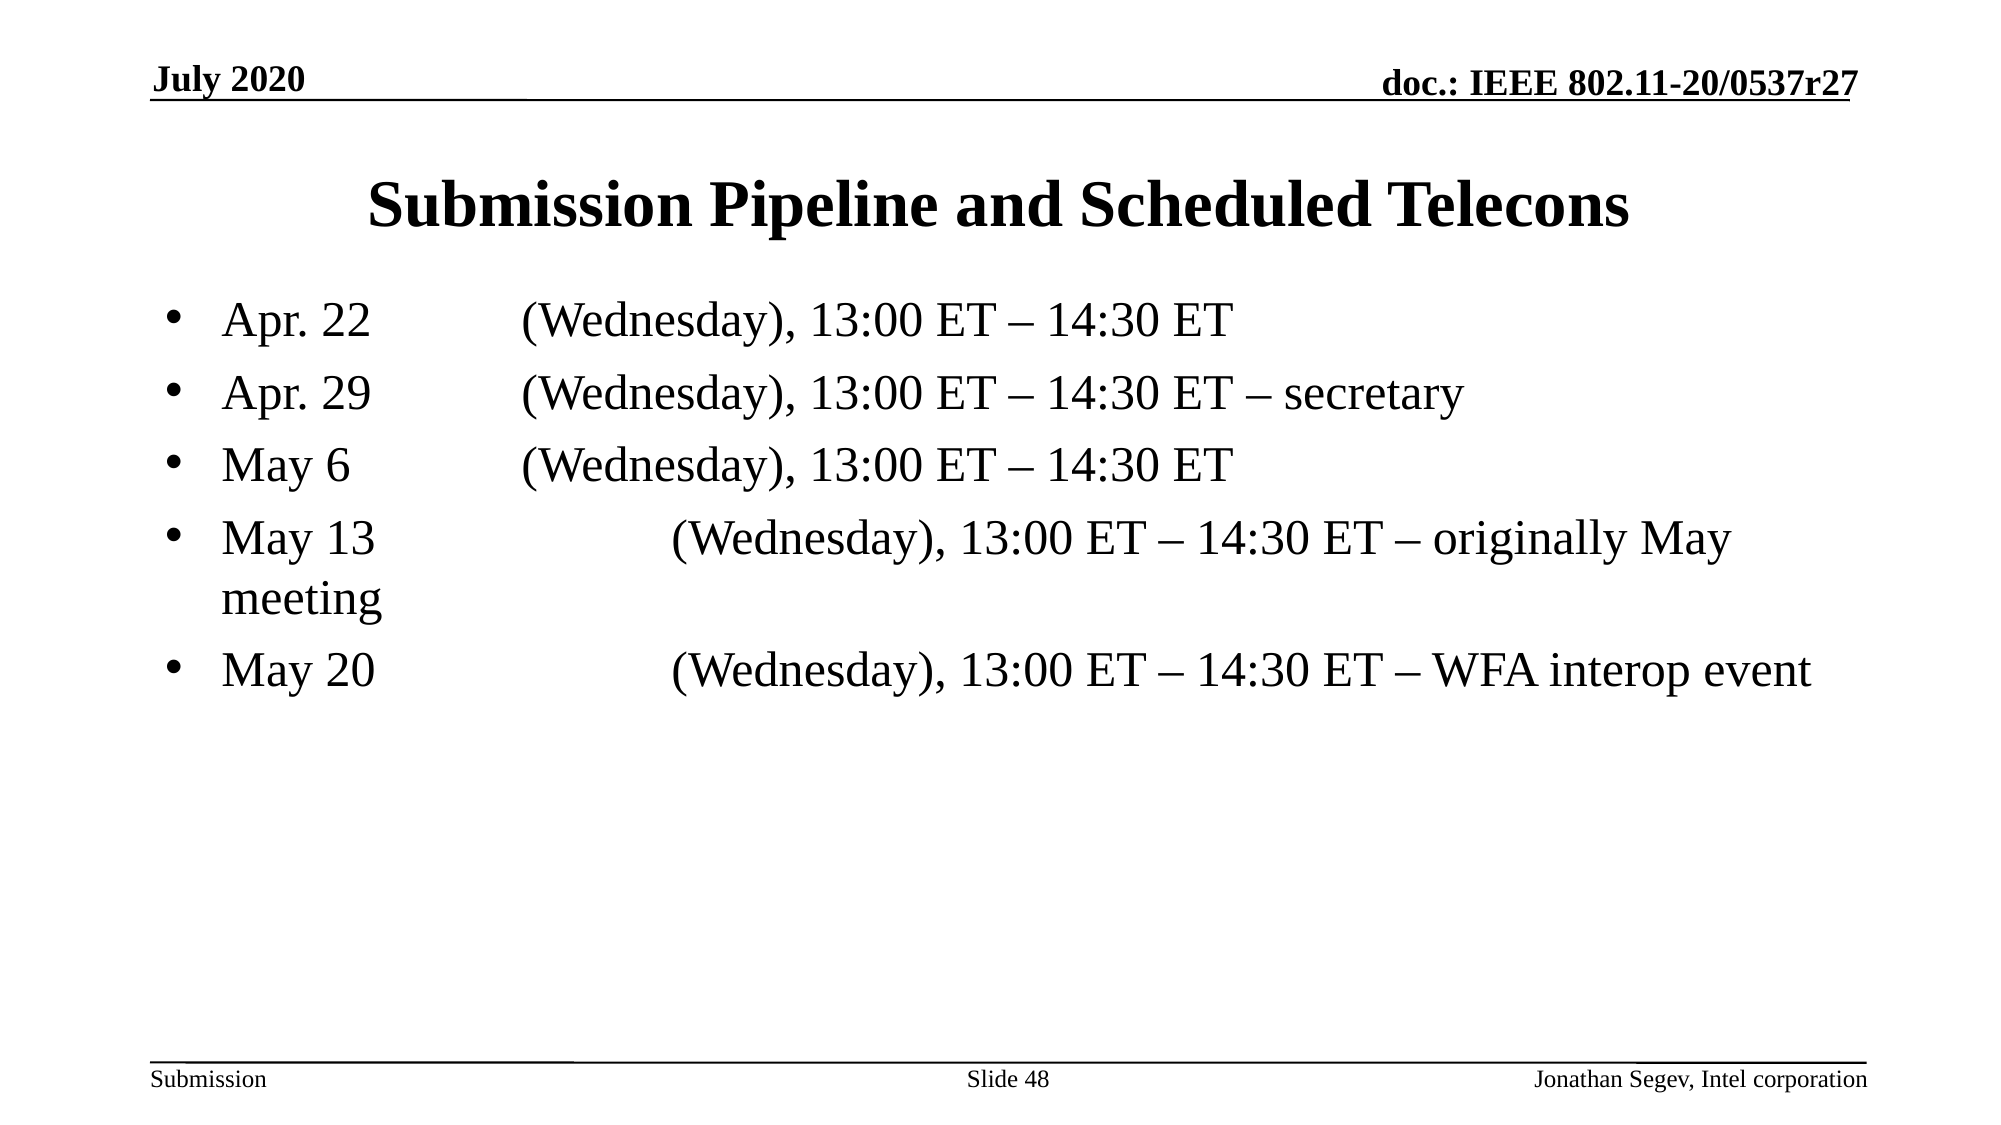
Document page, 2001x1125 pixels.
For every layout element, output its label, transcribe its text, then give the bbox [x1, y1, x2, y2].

footer Jonathan Segev, Intel corporation [1171, 1061, 1869, 1093]
title Submission Pipeline and Scheduled Telecons [149, 112, 1850, 278]
slide_number Slide 48 [950, 1061, 1067, 1123]
list Apr. 22 (Wednesday), 13:00 ET – 14:30 ET Apr. 29 (Wednesday), 13:00 ET – 14:30 ET – secretary May 6 (Wednesday), 13:00 ET – 14:30 ET May 13 (Wednesday), 13:00 ET – 14:30 ET – originally May meeting May 20 (Wednesday), 13:00 ET – 14:30 ET – WFA interop event [149, 278, 1850, 670]
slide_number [152, 54, 563, 100]
